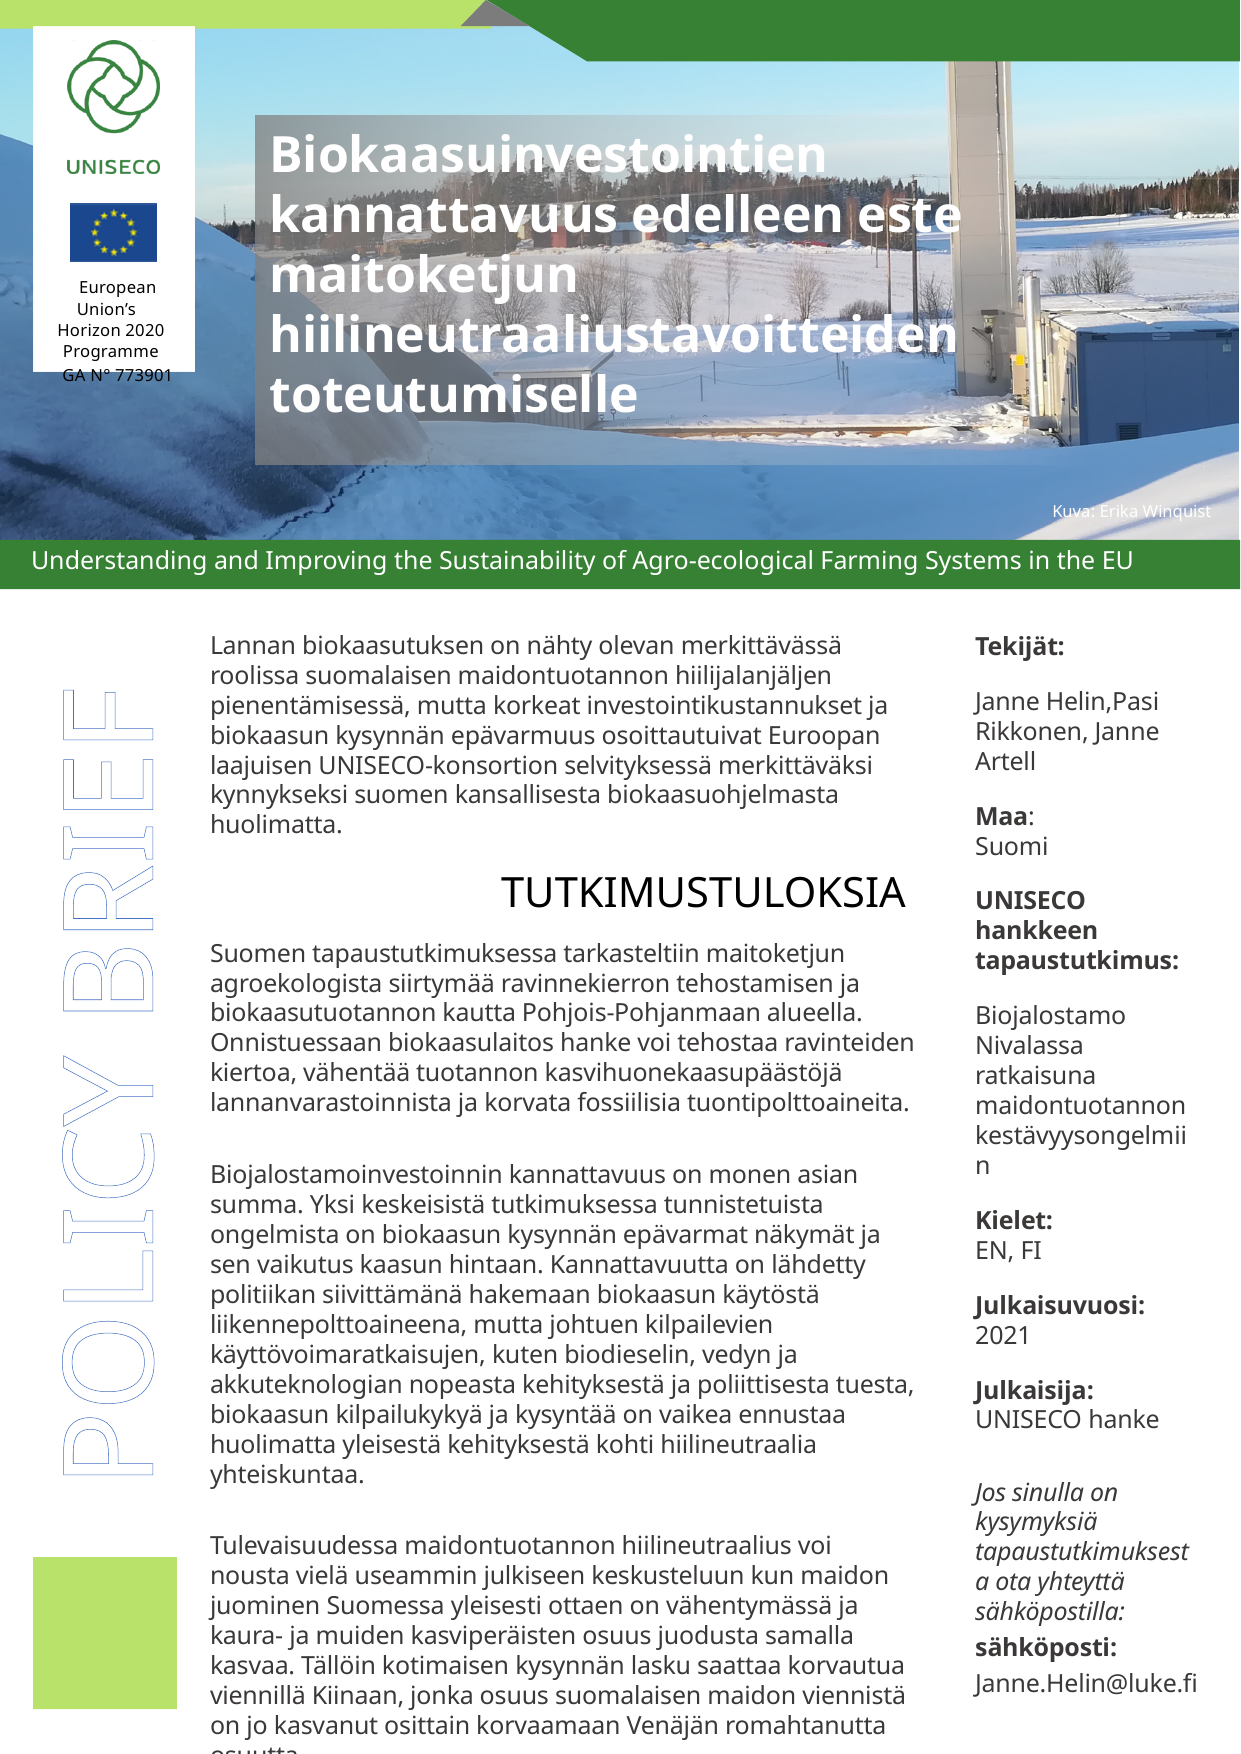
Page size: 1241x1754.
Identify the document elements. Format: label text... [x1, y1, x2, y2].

text_box POLICY BRIEF [20, 671, 186, 1502]
text_box Suomen tapaustutkimuksessa tarkasteltiin maitoketjun agroekologista siirtymää ravinnekierron tehostamisen ja biokaasutuotannon kautta Pohjois-Pohjanmaan alueella. Onnistuessaan biokaasulaitos hanke voi tehostaa ravinteiden kiertoa, vähentää tuotannon kasvihuonekaasupäästöjä lannanvarastoinnista ja korvata fossiilisia tuontipolttoaineita. Biojalostamoinvestoinnin kannattavuus on monen asian summa. Yksi keskeisistä tutkimuksessa tunnistetuista ongelmista on biokaasun kysynnän epävarmat näkymät ja sen vaikutus kaasun hintaan. Kannattavuutta on lähdetty politiikan siivittämänä hakemaan biokaasun käytöstä liikennepolttoaineena, mutta johtuen kilpailevien käyttövoimaratkaisujen, kuten biodieselin, vedyn ja akkuteknologian nopeasta kehityksestä ja poliittisesta tuesta, biokaasun kilpailukykyä ja kysyntää on vaikea ennustaa huolimatta yleisestä kehityksestä kohti hiilineutraalia yhteiskuntaa. Tulevaisuudessa maidontuotannon hiilineutraalius voi nousta vielä useammin julkiseen keskusteluun kun maidon juominen Suomessa yleisesti ottaen on vähentymässä ja kaura- ja muiden kasviperäisten osuus juodusta samalla kasvaa. Tällöin kotimaisen kysynnän lasku saattaa korvautua viennillä Kiinaan, jonka osuus suomalaisen maidon viennistä on jo kasvanut osittain korvaamaan Venäjän romahtanutta osuutta. [195, 929, 933, 1754]
picture [0, 0, 1241, 557]
text_box [32, 1556, 178, 1710]
text_box [0, 557, 1241, 590]
text_box Understanding and Improving the Sustainability of Agro-ecological Farming Systems in the EU [16, 557, 1237, 582]
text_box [32, 26, 195, 372]
text_box TUTKIMUSTULOKSIA [211, 858, 922, 924]
text_box Lannan biokaasutuksen on nähty olevan merkittävässä roolissa suomalaisen maidontuotannon hiilijalanjäljen pienentämisessä, mutta korkeat investointikustannukset ja biokaasun kysynnän epävarmuus osoittautuivat Euroopan laajuisen UNISECO-konsortion selvityksessä merkittäväksi kynnykseksi suomen kansallisesta biokaasuohjelmasta huolimatta. [195, 621, 922, 847]
text_box Tekijät: Janne Helin,Pasi Rikkonen, Janne Artell Maa: Suomi UNISECO hankkeen tapaustutkimus: Biojalostamo Nivalassa ratkaisuna maidontuotannon kestävyysongelmiin Kielet: EN, FI Julkaisuvuosi: 2021 Julkaisija: UNISECO hanke Jos sinulla on kysymyksiä tapaustutkimuksesta ota yhteyttä sähköpostilla: sähköposti: Janne.Helin@luke.fi [960, 622, 1215, 1705]
